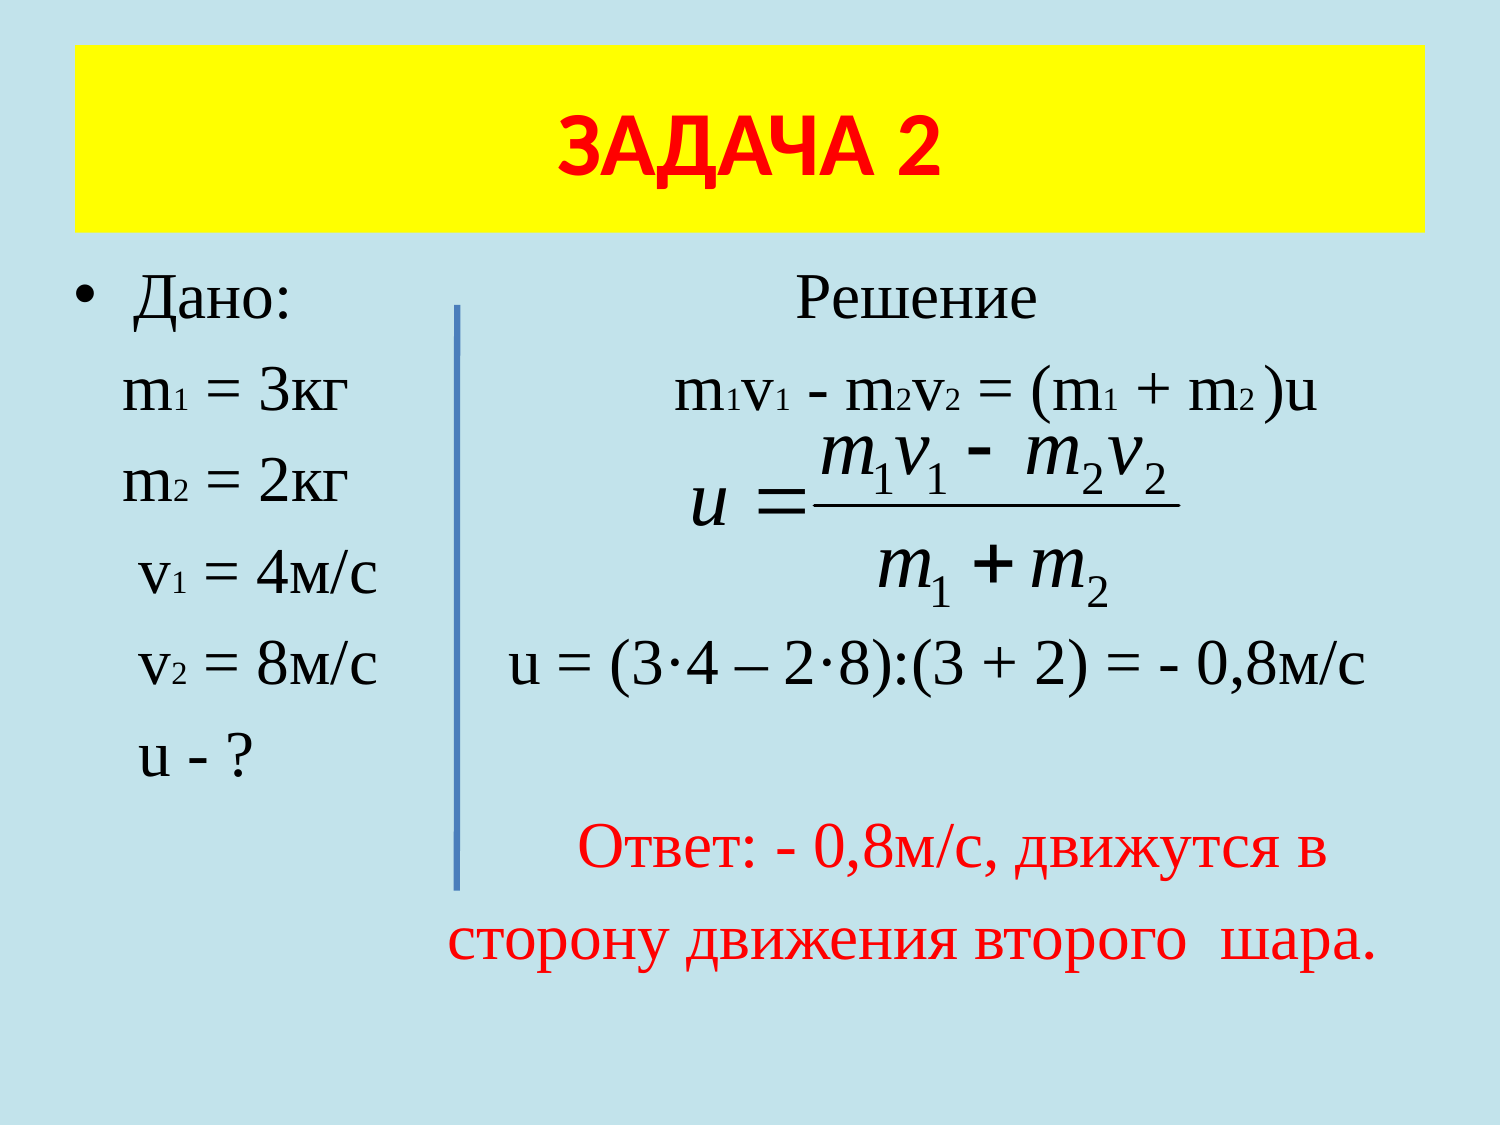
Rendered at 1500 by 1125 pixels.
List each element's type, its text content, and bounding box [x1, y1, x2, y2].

list Дано: Решение m1 = 3кг m1v1 - m2v2 = (m1 + m2 )u m2 = 2кг v1 = 4м/с v2 = 8м/с u = (3·4 – 2·8):(3 + 2) = - 0,8м/с u - ? Ответ: - 0,8м/с, движутся в сторону движения второго шара. [58, 246, 1409, 989]
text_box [679, 398, 1194, 626]
title ЗАДАЧА 2 [75, 45, 1425, 233]
